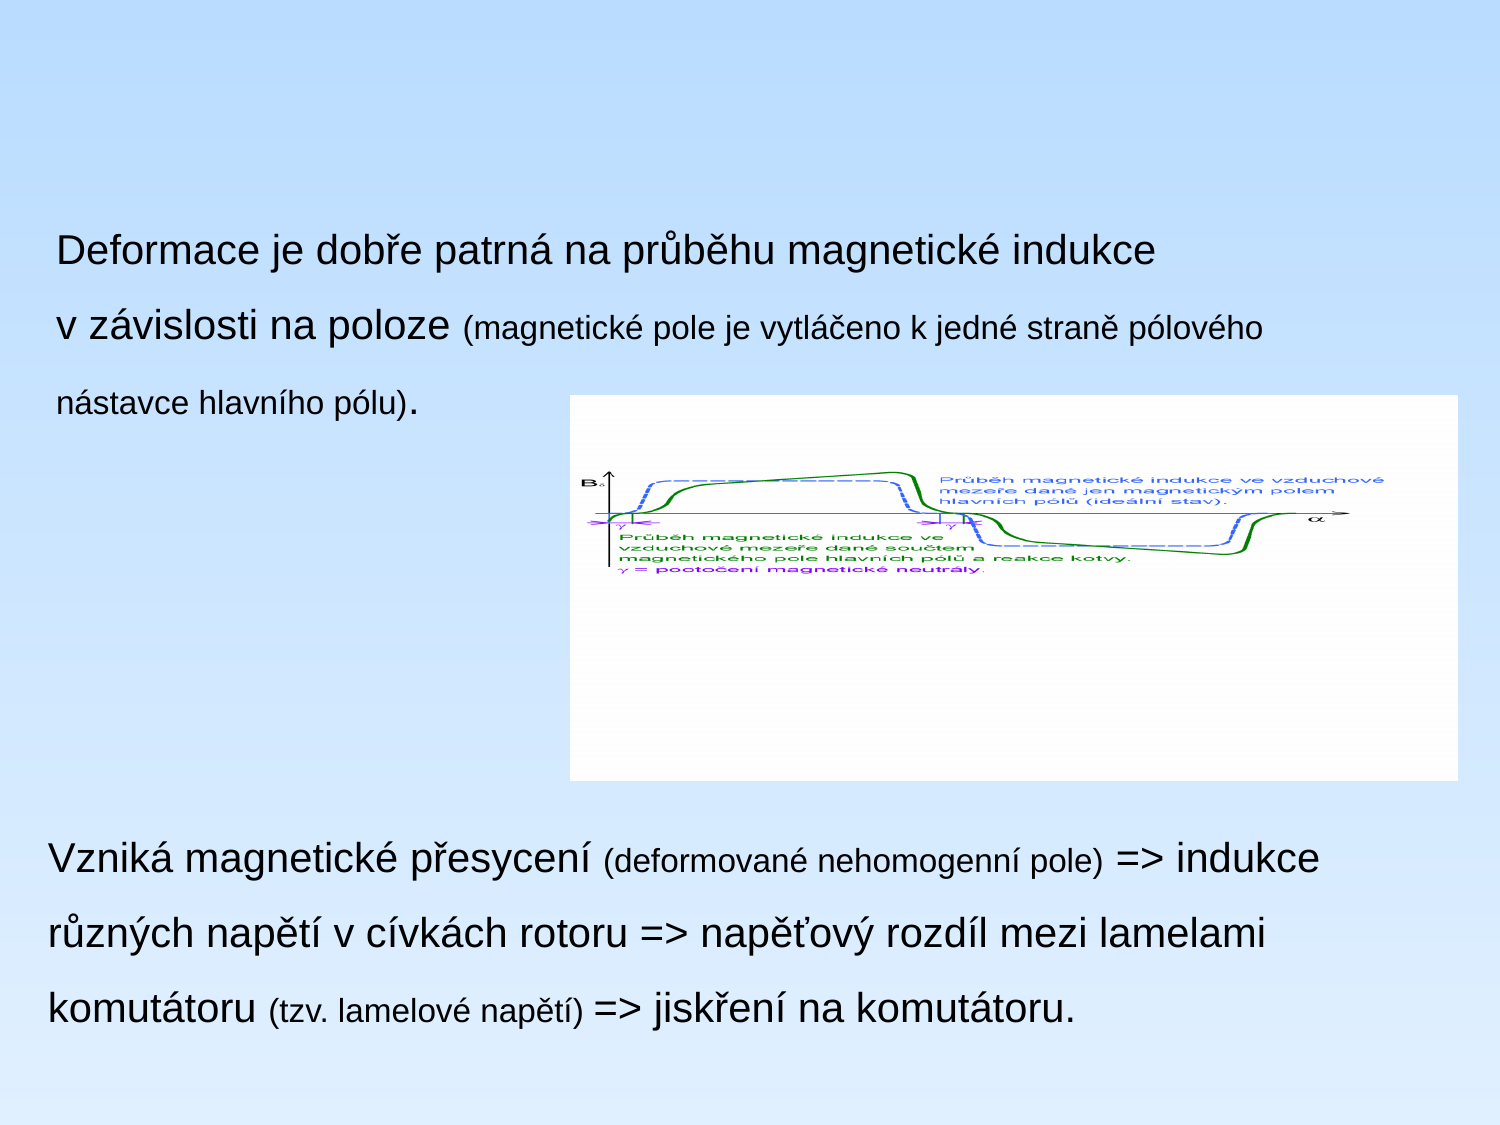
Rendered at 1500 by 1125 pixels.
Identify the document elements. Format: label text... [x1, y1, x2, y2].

text_box Deformace je dobře patrná na průběhu magnetické indukce v závislosti na poloze (magnetické pole je vytláčeno k jedné straně pólového nástavce hlavního pólu). [41, 190, 1371, 431]
picture [570, 395, 1458, 782]
text_box Vzniká magnetické přesycení (deformované nehomogenní pole) => indukce různých napětí v cívkách rotoru => napěťový rozdíl mezi lamelami komutátoru (tzv. lamelové napětí) => jiskření na komutátoru. [33, 798, 1463, 1039]
